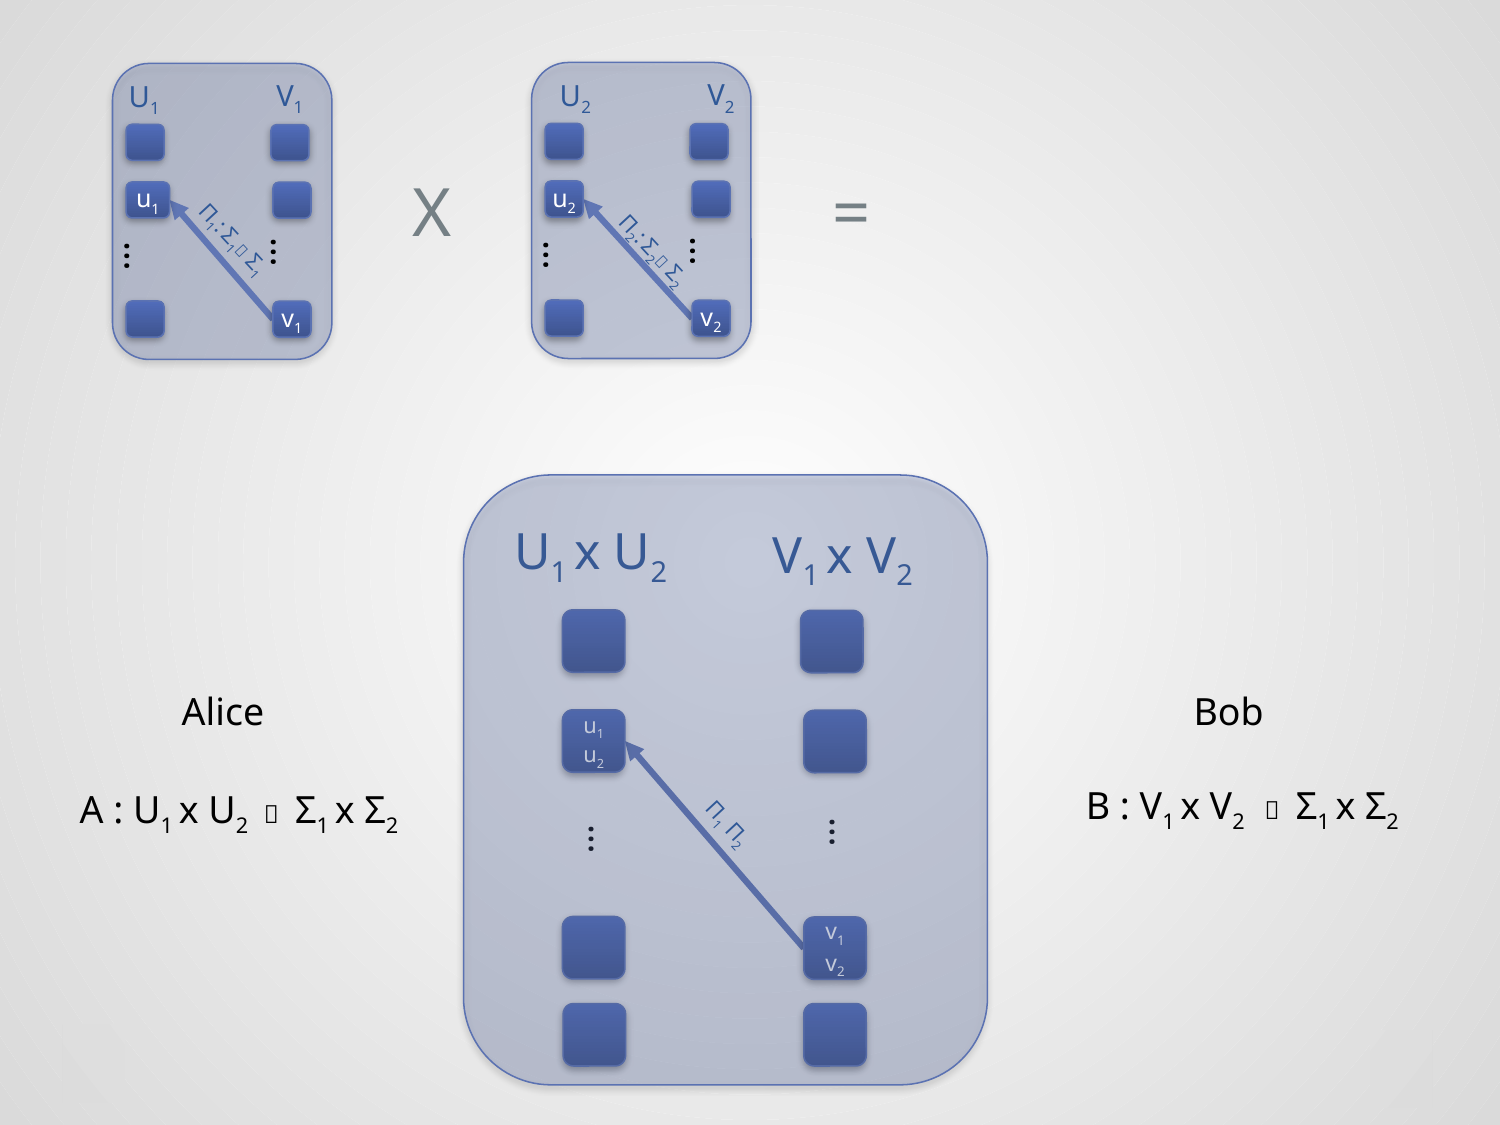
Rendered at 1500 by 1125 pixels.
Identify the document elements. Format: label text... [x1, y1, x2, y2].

text_box Bob [1178, 680, 1279, 741]
text_box = [817, 162, 886, 258]
text_box X [397, 162, 467, 258]
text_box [531, 62, 753, 359]
text_box Alice [166, 680, 280, 741]
text_box B : V1 x V2  Σ1 x Σ2 [1071, 774, 1415, 841]
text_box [463, 474, 988, 1086]
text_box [112, 63, 333, 360]
text_box A : U1 x U2  Σ1 x Σ2 [64, 778, 414, 845]
